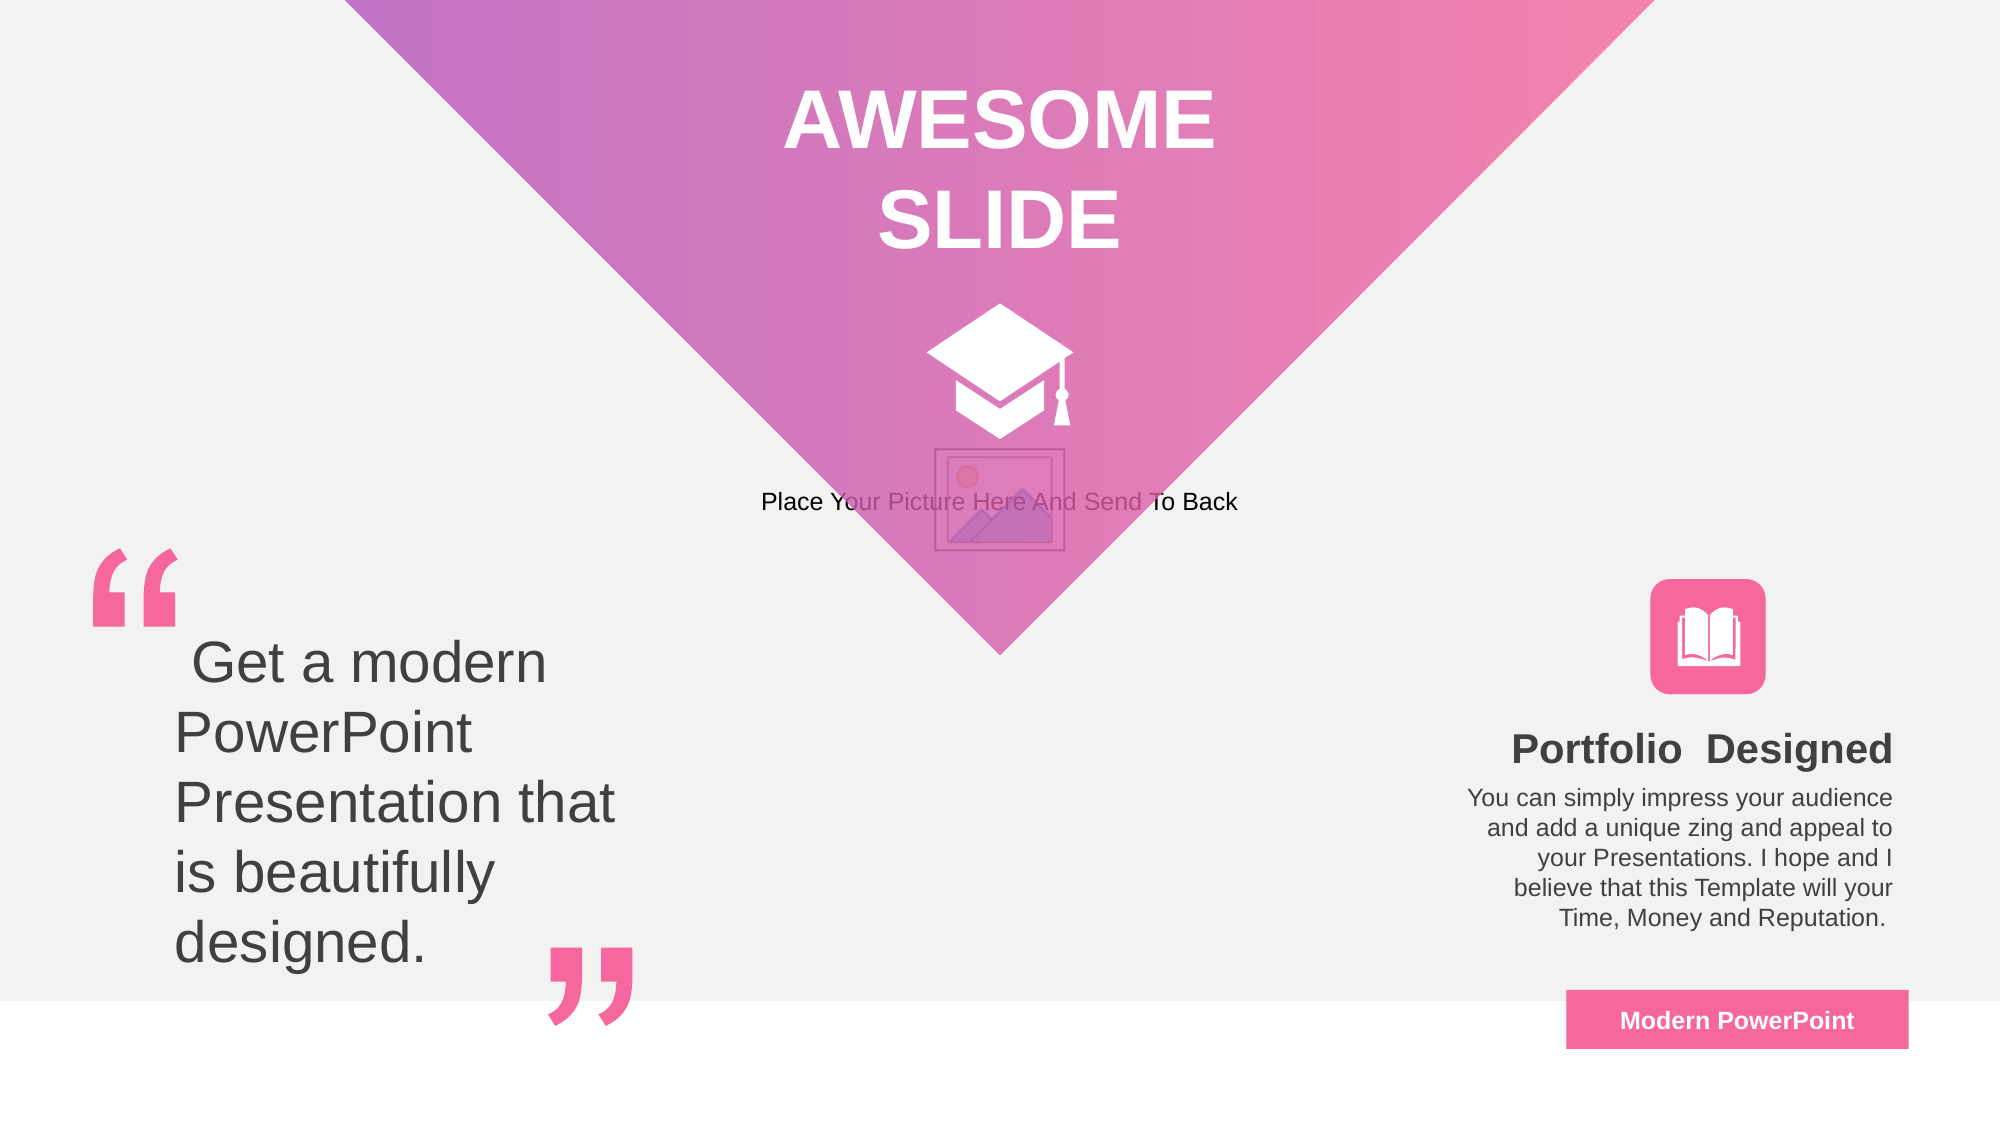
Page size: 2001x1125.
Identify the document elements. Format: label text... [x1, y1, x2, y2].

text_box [1445, 714, 1909, 941]
picture [0, 0, 2000, 1001]
text_box Modern PowerPoint [1566, 1001, 1909, 1049]
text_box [93, 548, 633, 1026]
